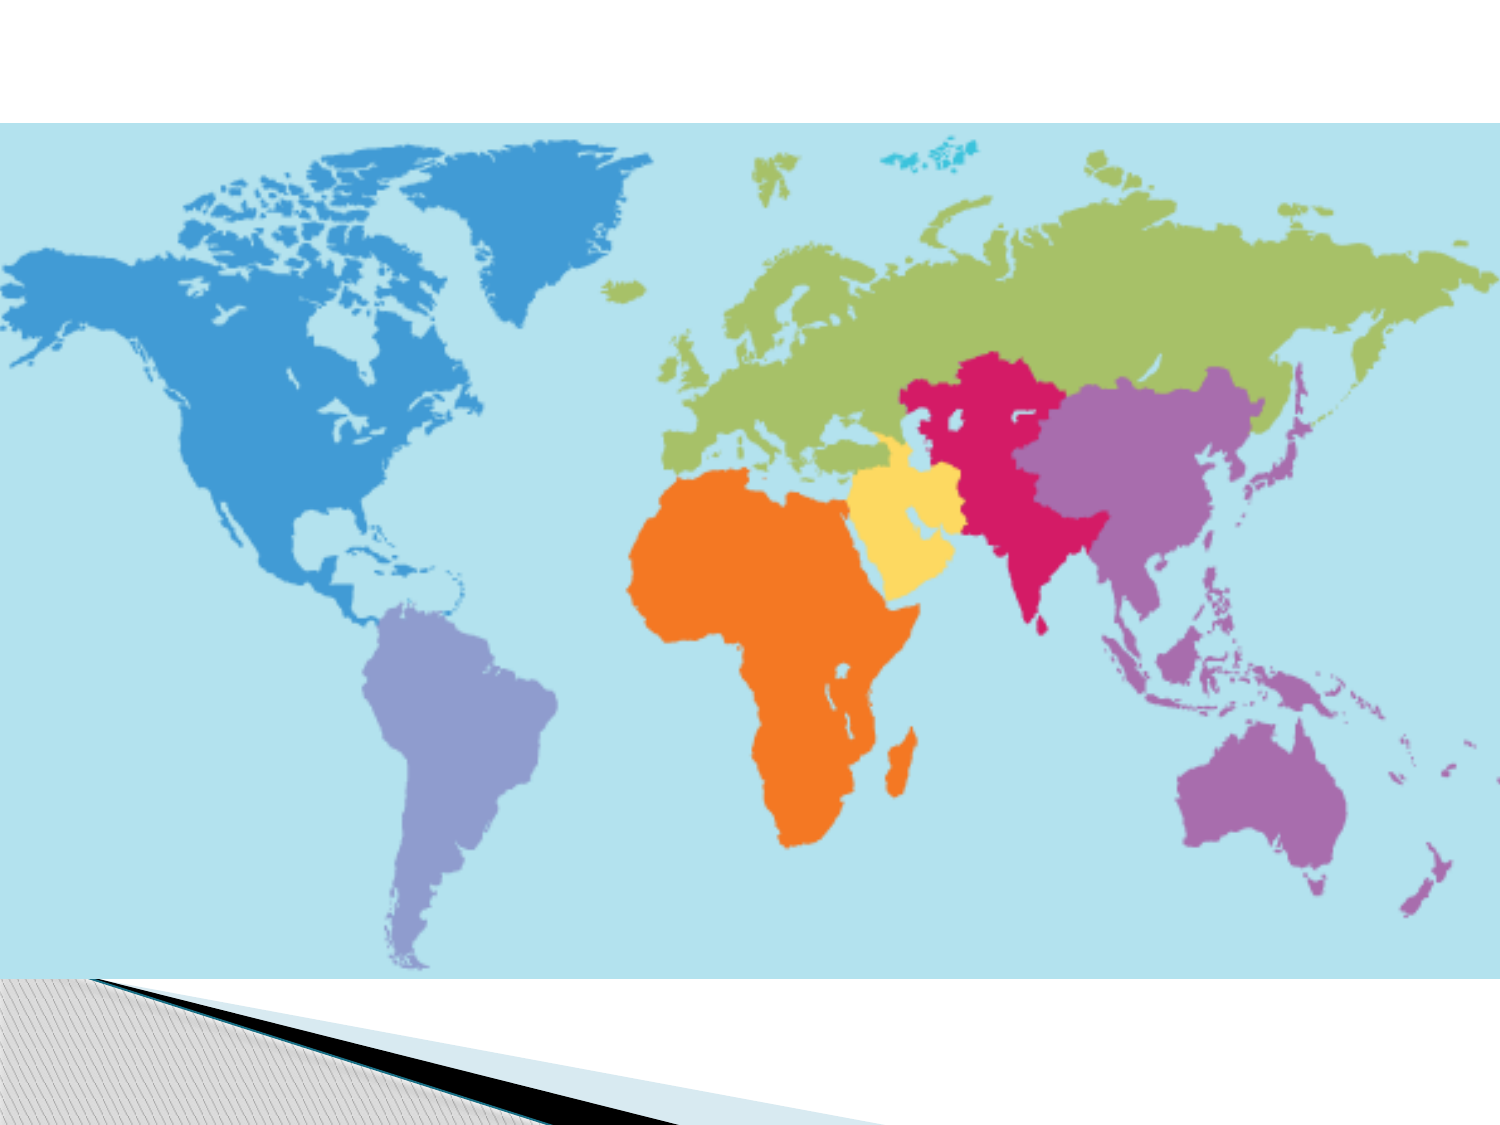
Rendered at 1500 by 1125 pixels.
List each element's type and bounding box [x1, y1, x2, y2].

list [0, 123, 1500, 980]
